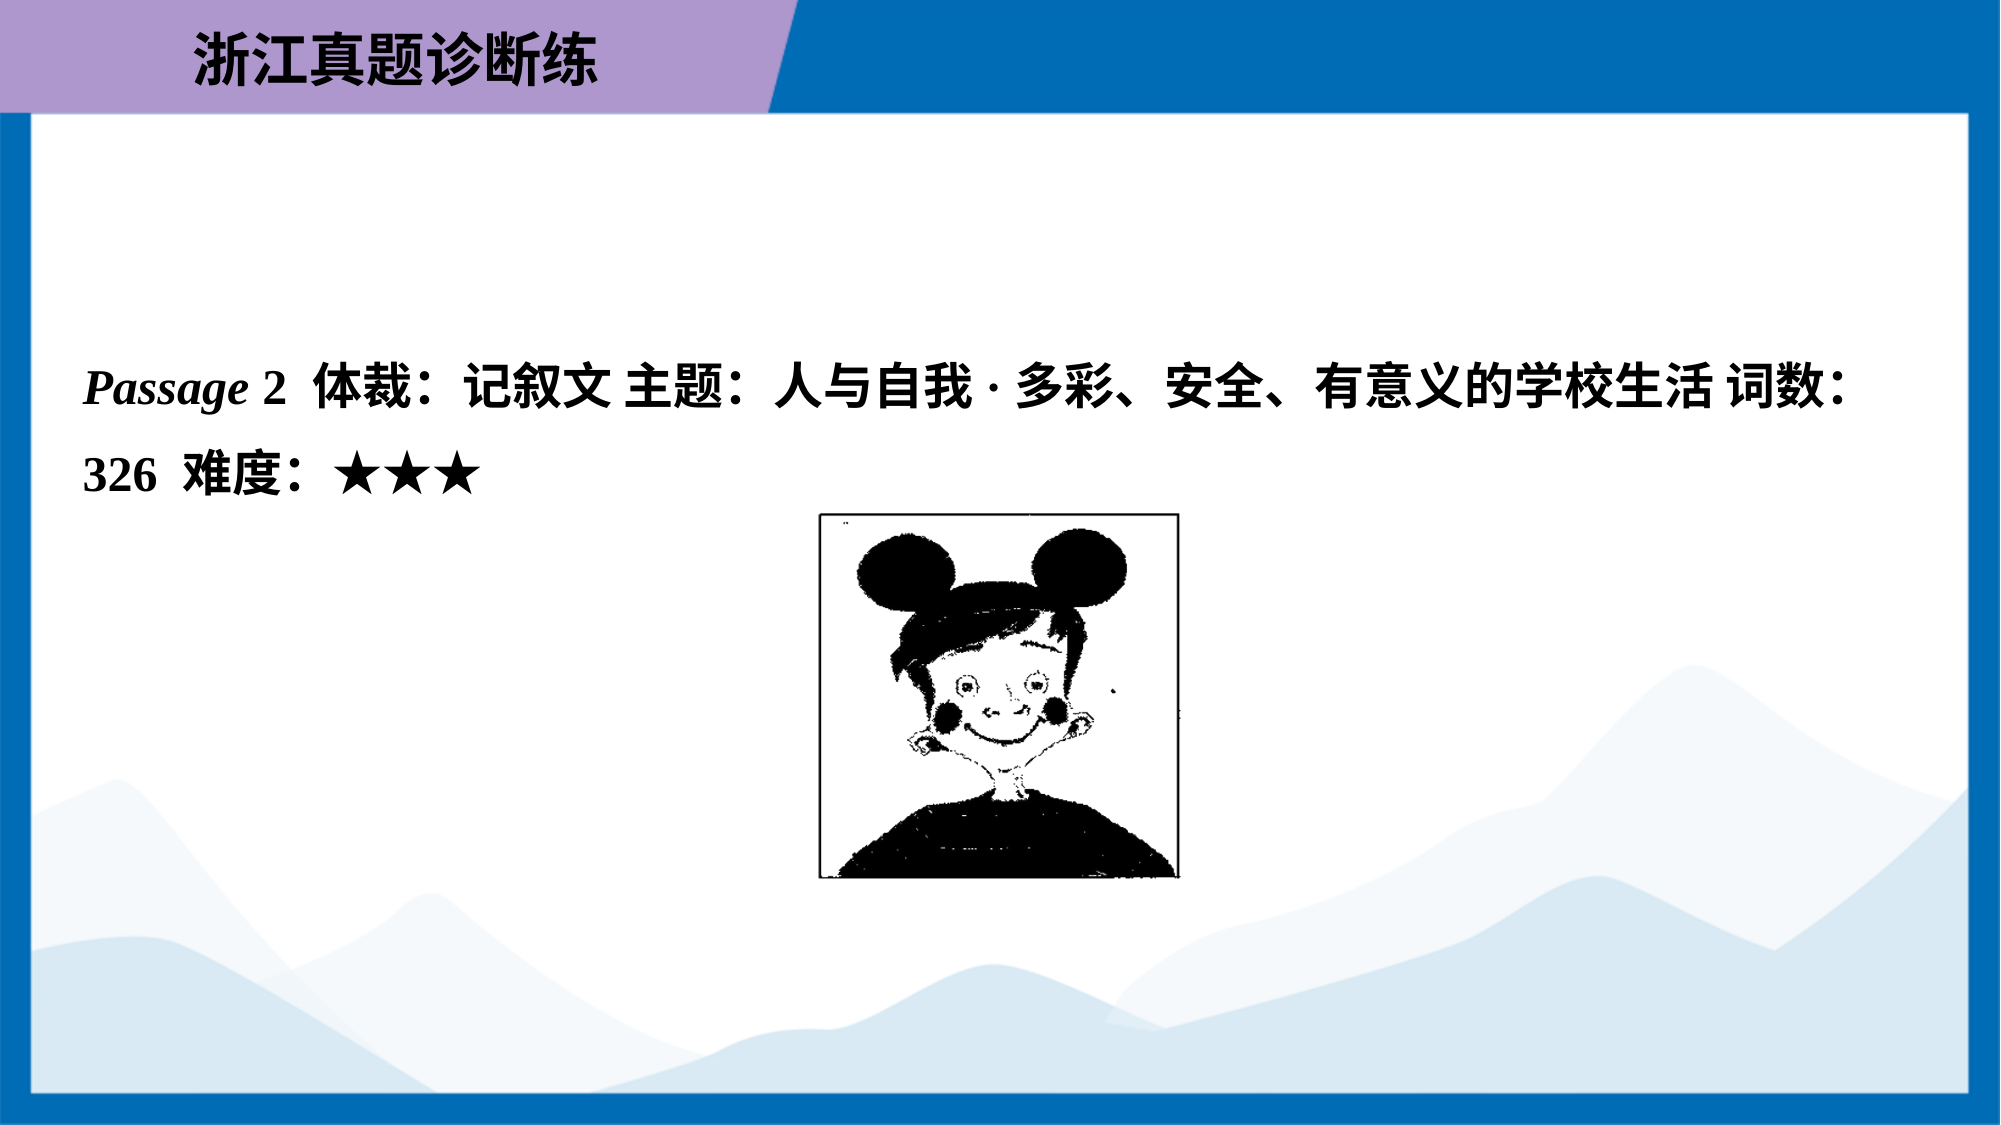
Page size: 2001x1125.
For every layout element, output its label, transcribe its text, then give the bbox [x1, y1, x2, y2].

picture [0, 0, 2000, 1125]
text_box Passage 2 体裁：记叙文 主题：人与自我·多彩、安全、有意义的学校生活 词数： 326 难度：★★★ [82, 322, 1917, 493]
